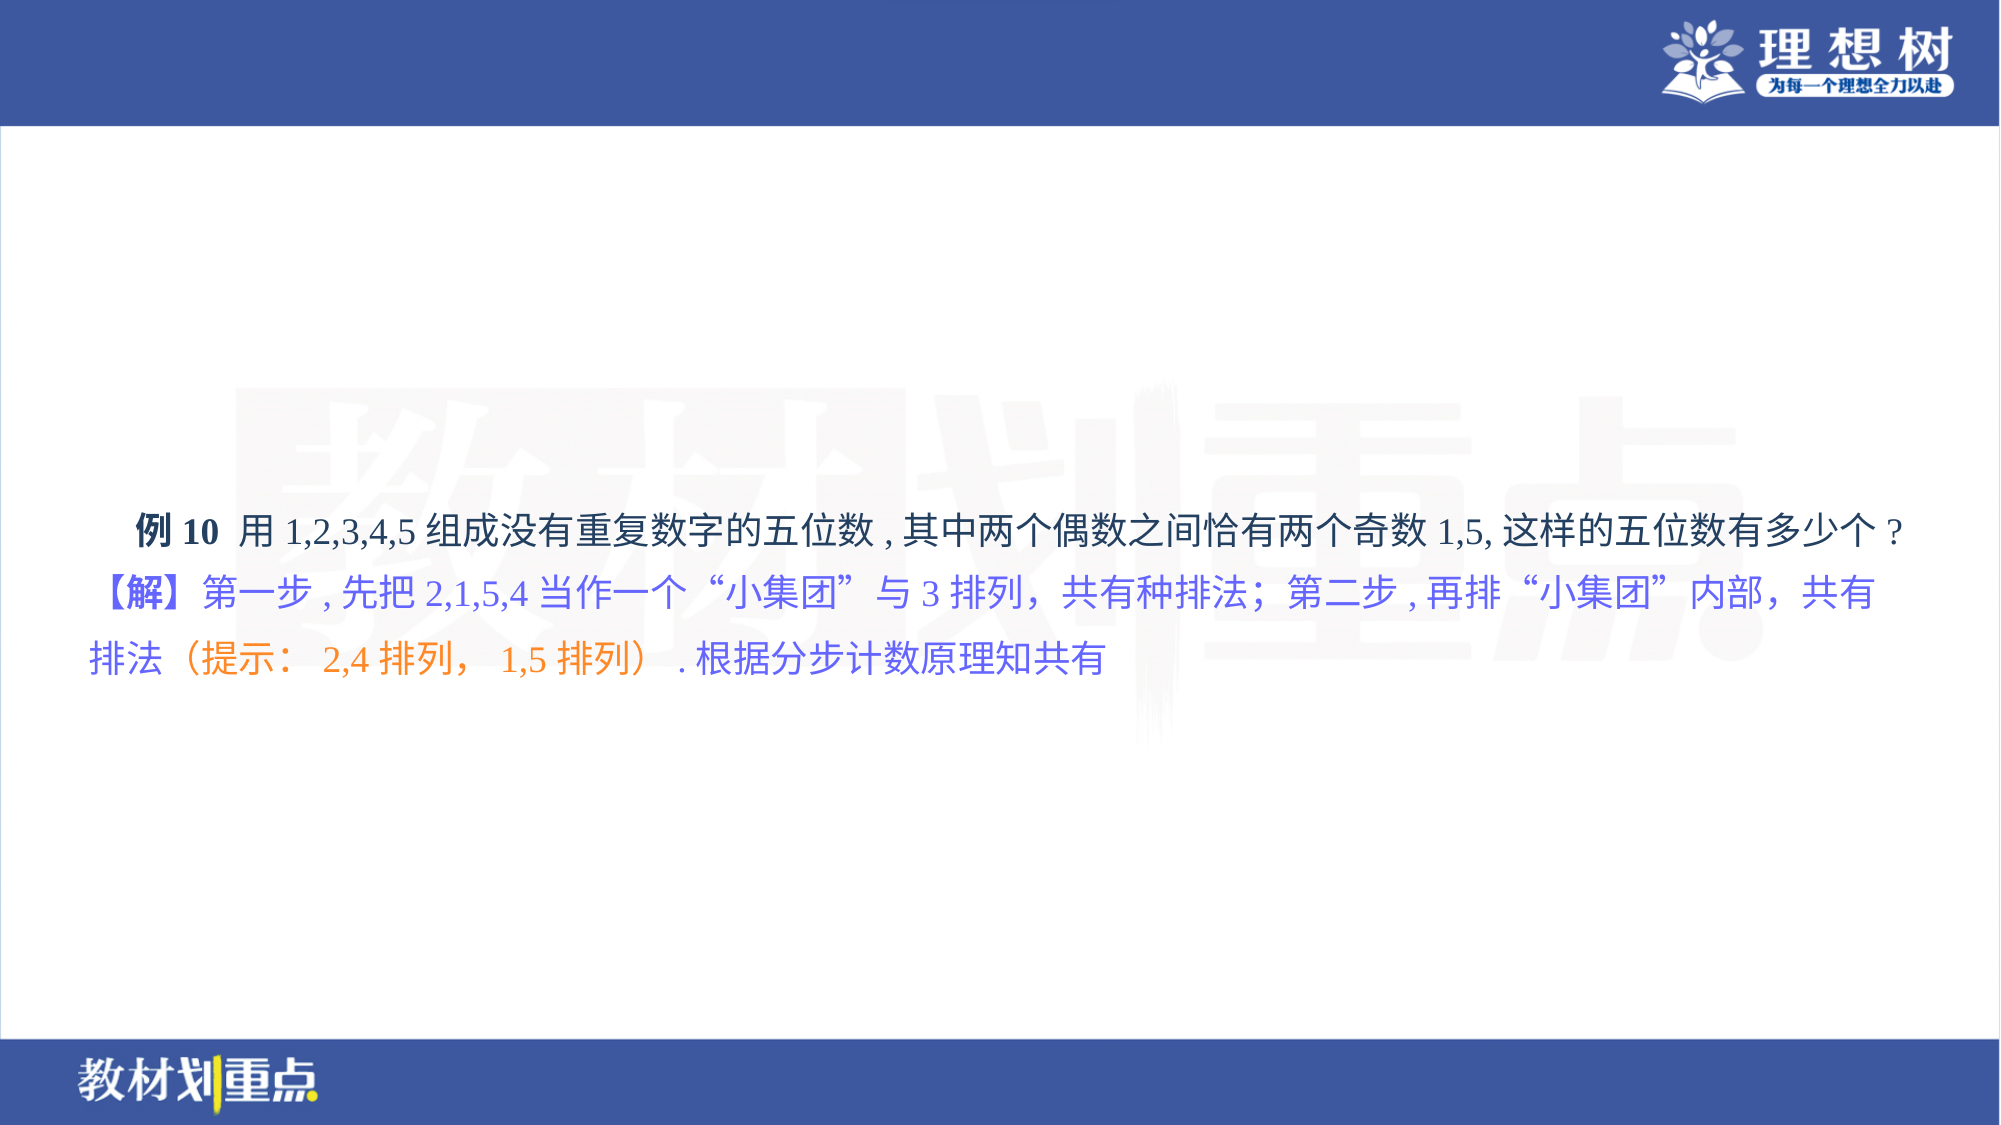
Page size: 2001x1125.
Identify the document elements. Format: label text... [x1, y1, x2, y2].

text_box 例10 用1,2,3,4,5组成没有重复数字的五位数,其中两个偶数之间恰有两个奇数1,5,这样的五位数有多少个? [88, 485, 1911, 545]
picture [0, 0, 2000, 1125]
